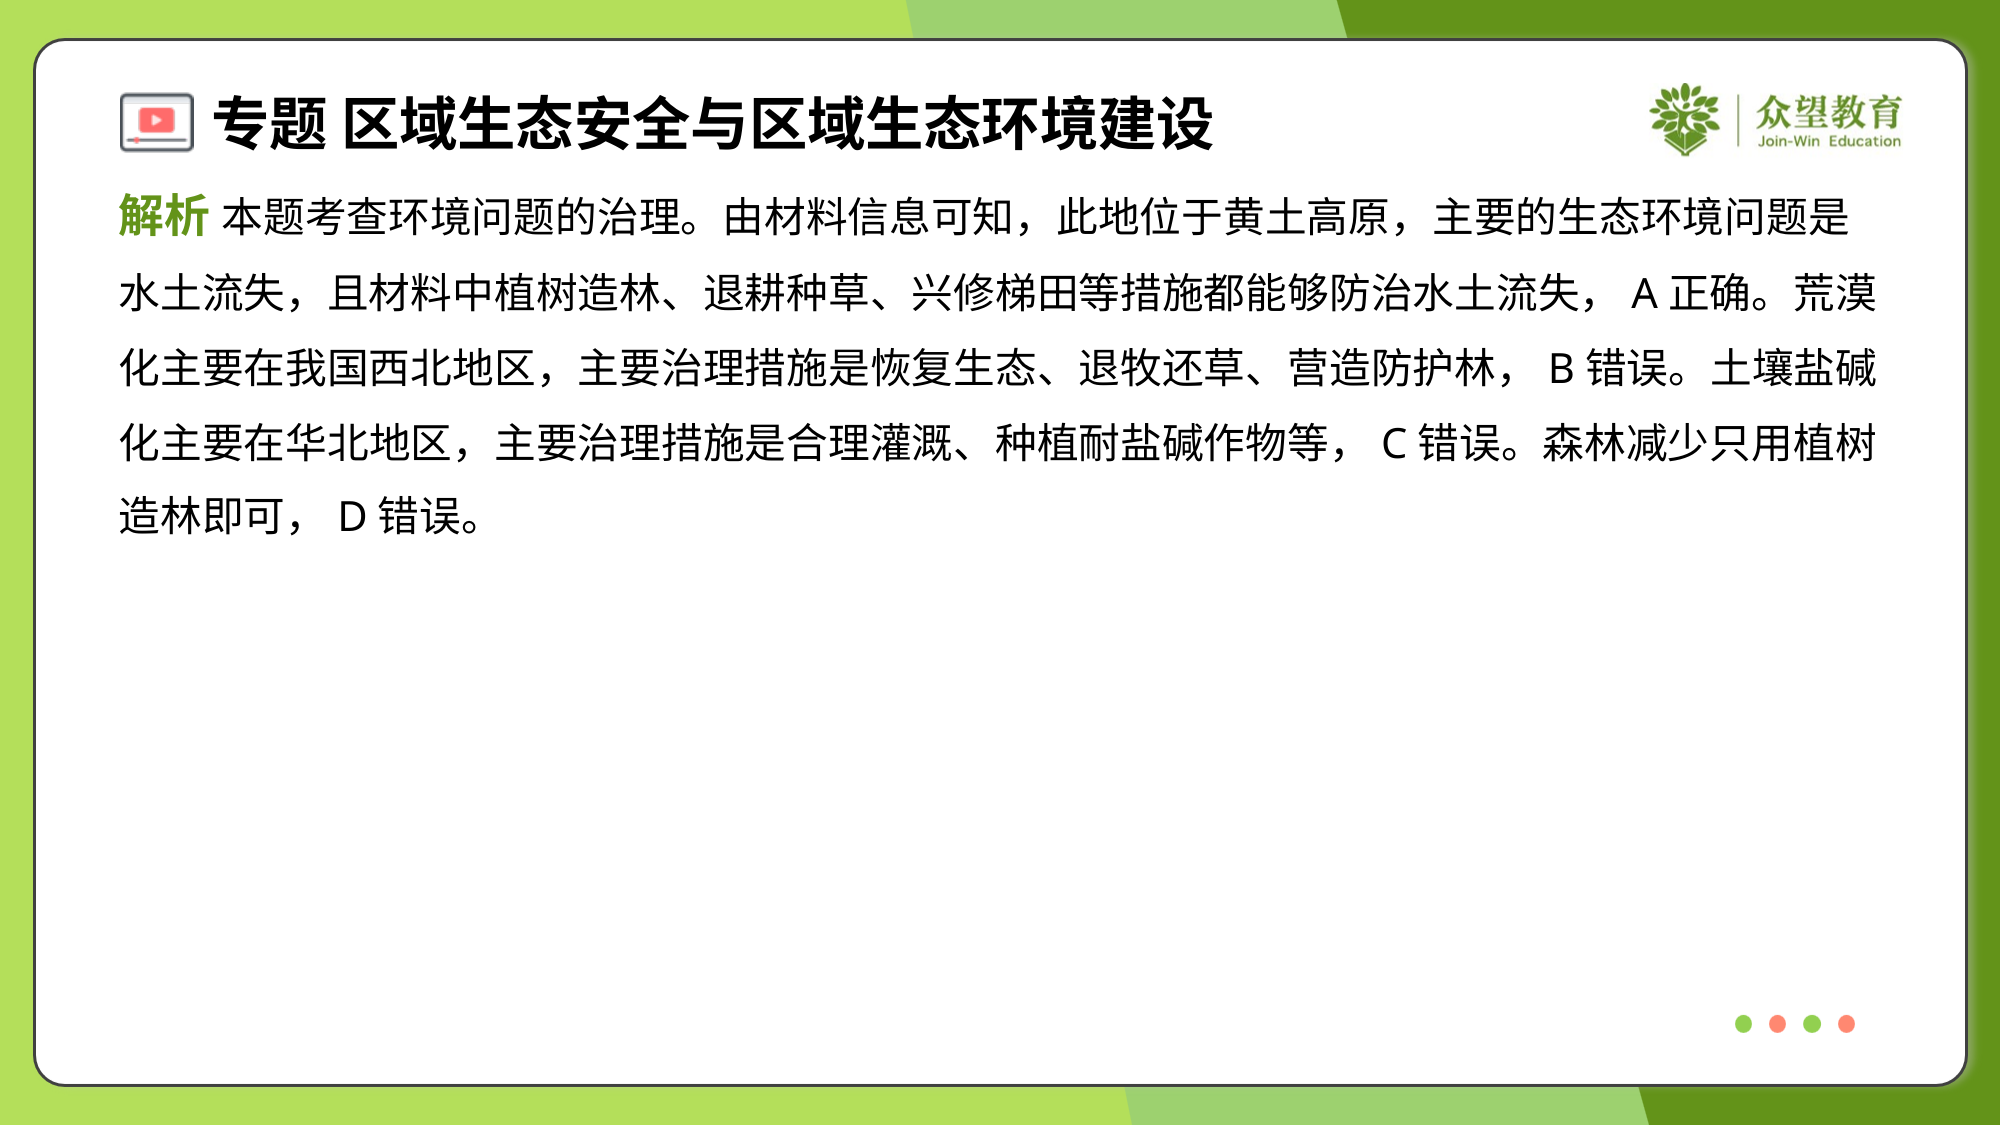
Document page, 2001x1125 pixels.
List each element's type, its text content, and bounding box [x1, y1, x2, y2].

picture [0, 0, 2000, 1125]
text_box 解析 本题考查环境问题的治理。由材料信息可知，此地位于黄土高原，主要的生态环境问题是 水土流失，且材料中植树造林、退耕种草、兴修梯田等措施都能够防治水土流失，A正确。荒漠 化主要在我国西北地区，主要治理措施是恢复生态、退牧还草、营造防护林，B错误。土壤盐碱 化主要在华北地区，主要治理措施是合理灌溉、种植耐盐碱作物等，C错误。森林减少只用植树 造林即可，D错误。 [118, 164, 1883, 533]
